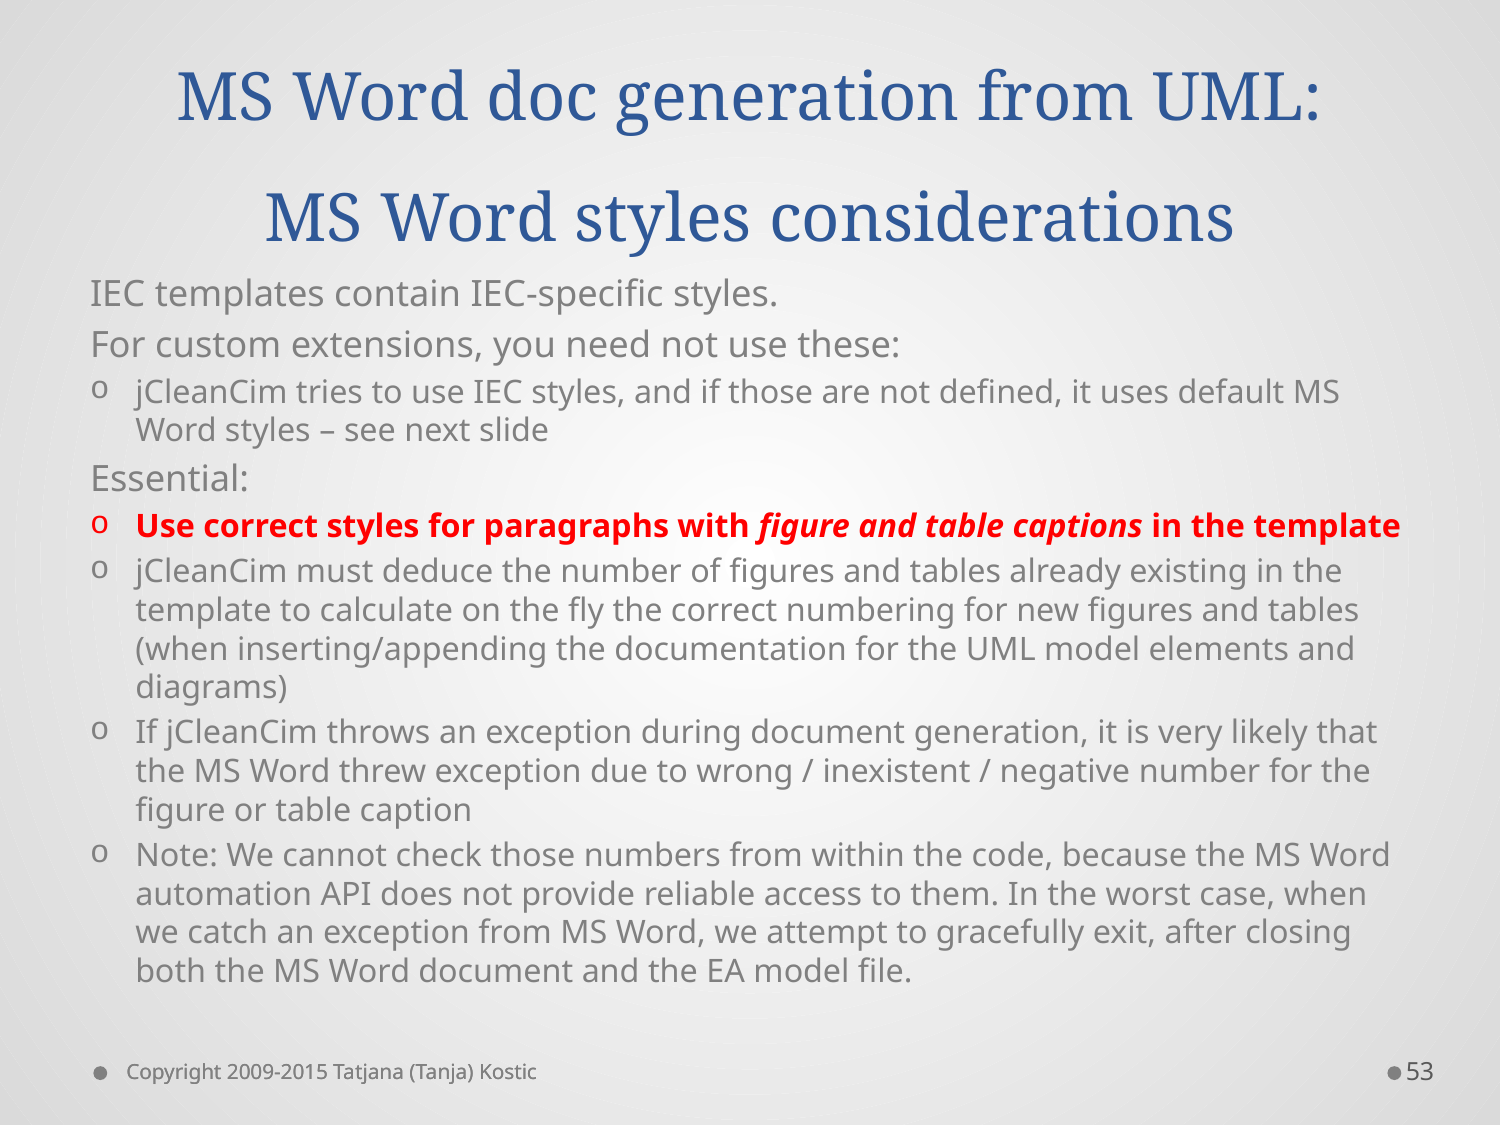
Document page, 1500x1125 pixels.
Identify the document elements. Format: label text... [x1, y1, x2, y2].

list IEC templates contain IEC-specific styles. For custom extensions, you need not use these: jCleanCim tries to use IEC styles, and if those are not defined, it uses default MS Word styles – see next slide Essential: Use correct styles for paragraphs with figure and table captions in the template jCleanCim must deduce the number of figures and tables already existing in the template to calculate on the fly the correct numbering for new figures and tables (when inserting/appending the documentation for the UML model elements and diagrams) If jCleanCim throws an exception during document generation, it is very likely that the MS Word threw exception due to wrong / inexistent / negative number for the figure or table caption Note: We cannot check those numbers from within the code, because the MS Word automation API does not provide reliable access to them. In the worst case, when we catch an exception from MS Word, we attempt to gracefully exit, after closing both the MS Word document and the EA model file. [75, 262, 1425, 1005]
title MS Word doc generation from UML: MS Word styles considerations [75, 0, 1425, 262]
slide_number 53 [1401, 1042, 1494, 1103]
